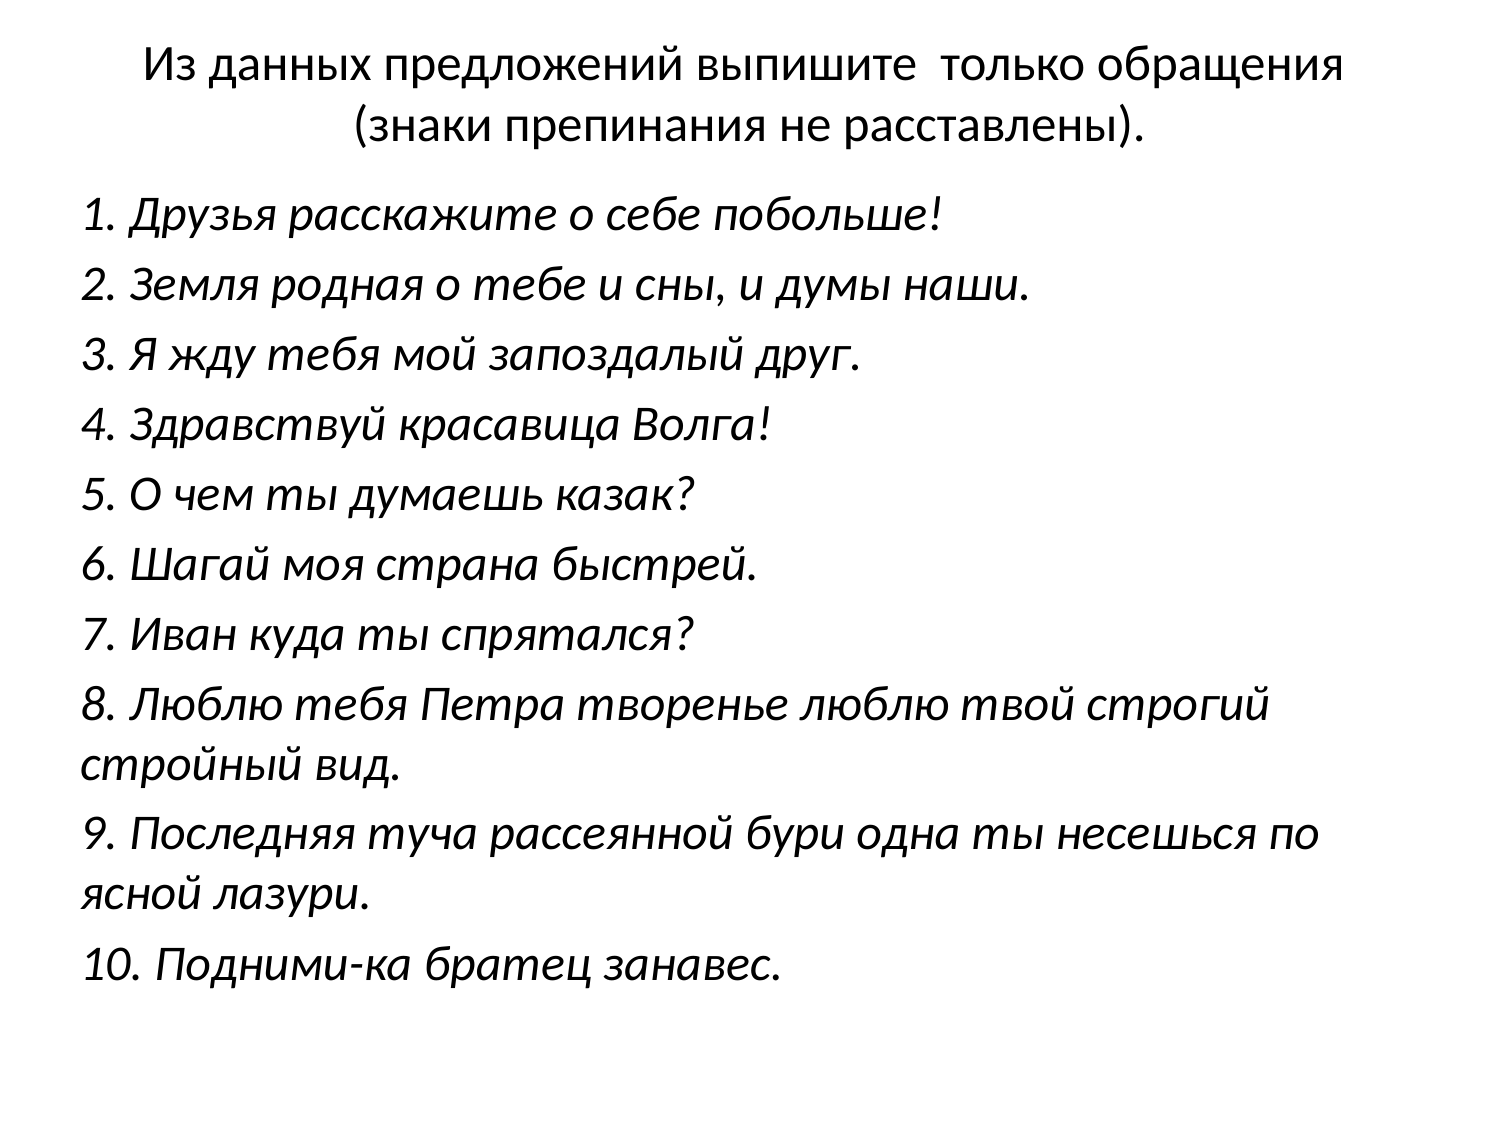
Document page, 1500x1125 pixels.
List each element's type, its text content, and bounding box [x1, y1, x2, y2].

list 1. Друзья расскажите о себе побольше! 2. Земля родная о тебе и сны, и думы наши. 3. Я жду тебя мой запоздалый друг. 4. Здравствуй красавица Волга! 5. О чем ты думаешь казак? 6. Шагай моя страна быстрей. 7. Иван куда ты спрятался? 8. Люблю тебя Петра творенье люблю твой строгий стройный вид. 9. Последняя туча рассеянной бури одна ты несешься по ясной лазури. 10. Подними-ка братец занавес. [64, 172, 1460, 1009]
title Из данных предложений выпишите только обращения (знаки препинания не расставлены). [75, 0, 1425, 172]
